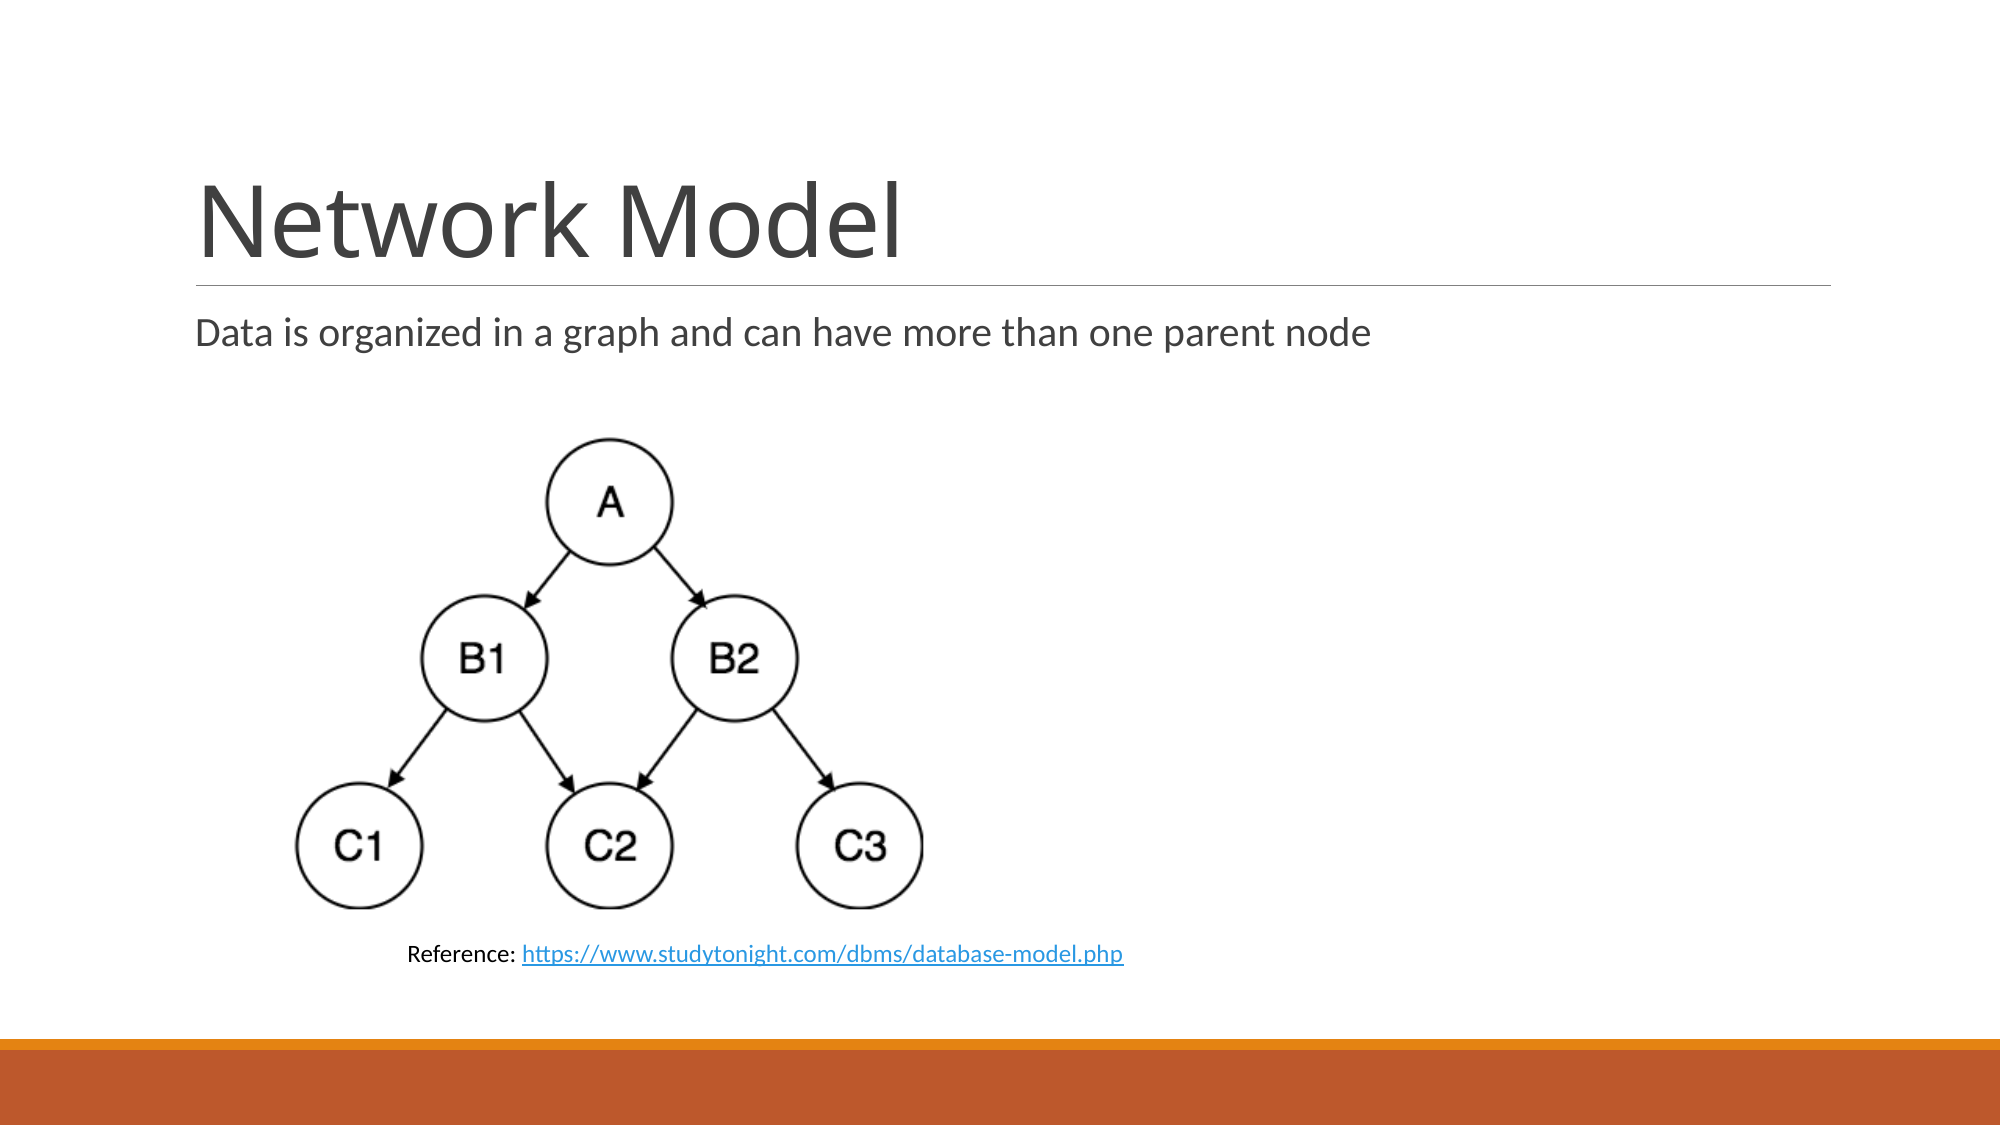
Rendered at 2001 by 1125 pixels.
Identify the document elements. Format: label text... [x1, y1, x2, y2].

title Network Model [180, 47, 1830, 285]
text_box Reference: https://www.studytonight.com/dbms/database-model.php [392, 930, 1445, 975]
picture [186, 421, 1047, 923]
list Data is organized in a graph and can have more than one parent node [180, 302, 1830, 963]
